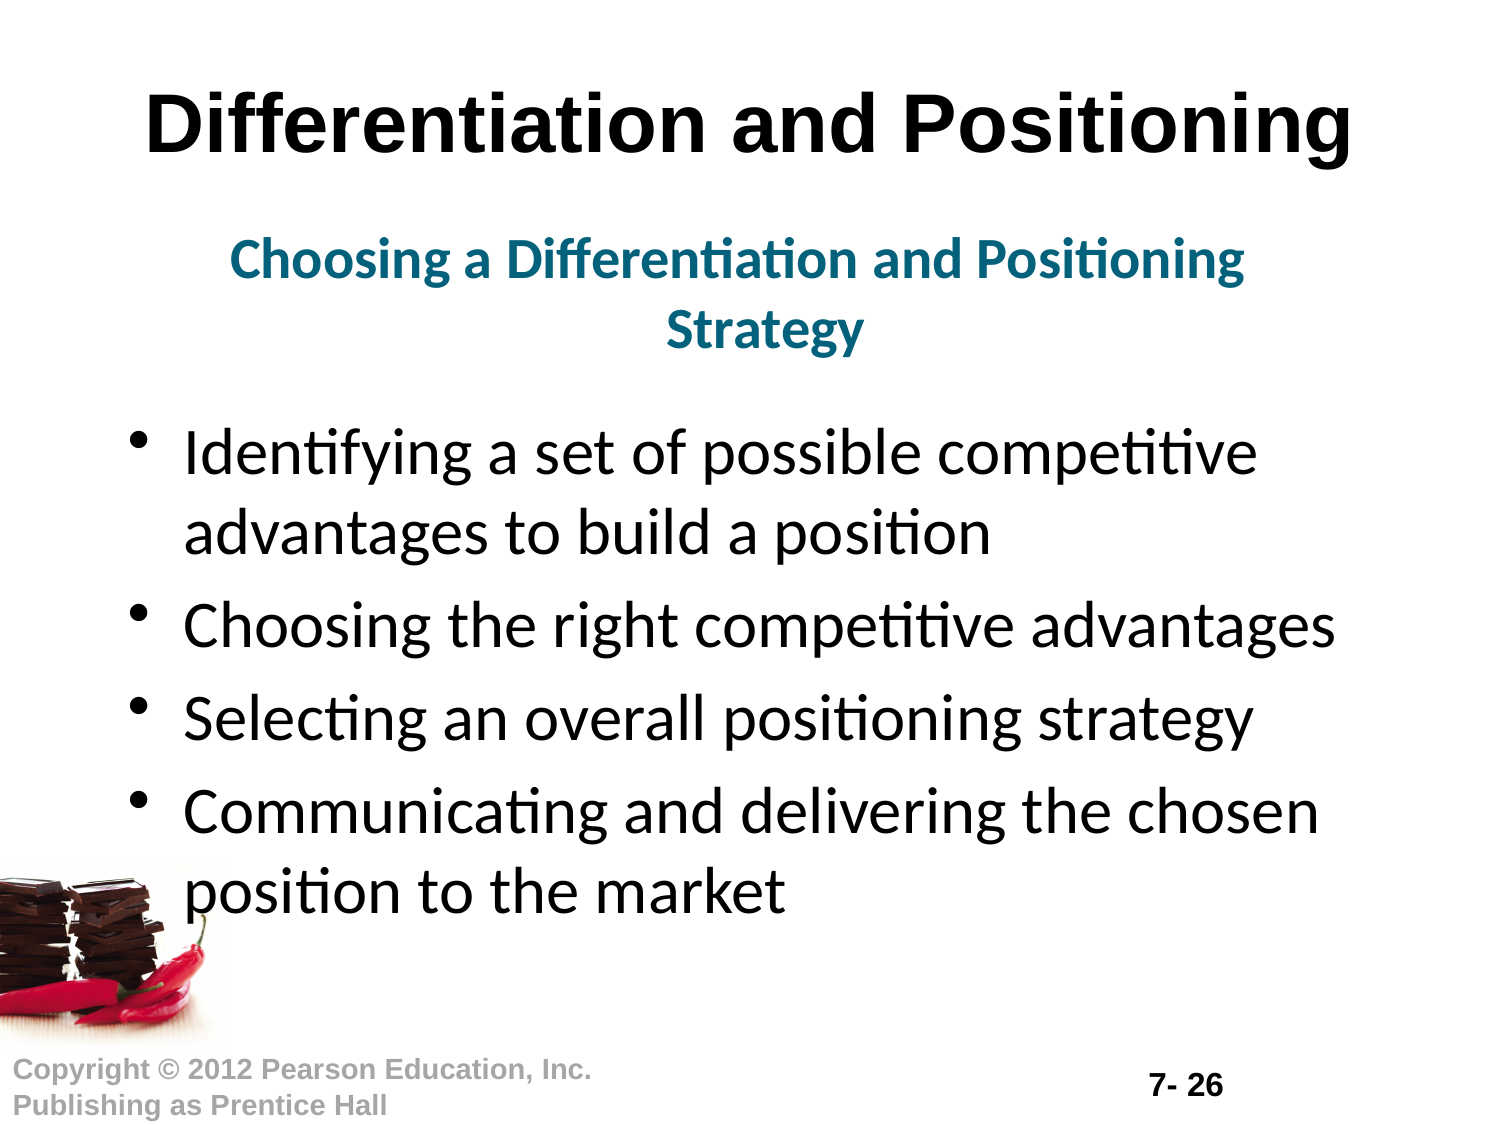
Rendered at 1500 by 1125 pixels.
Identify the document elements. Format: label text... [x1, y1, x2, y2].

picture [0, 862, 112, 1050]
list Choosing a Differentiation and Positioning Strategy [149, 212, 1326, 276]
title Differentiation and Positioning [112, 37, 1388, 226]
list Identifying a set of possible competitive advantages to build a position Choosing the right competitive advantages Selecting an overall positioning strategy Communicating and delivering the chosen position to the market [112, 399, 1388, 1076]
